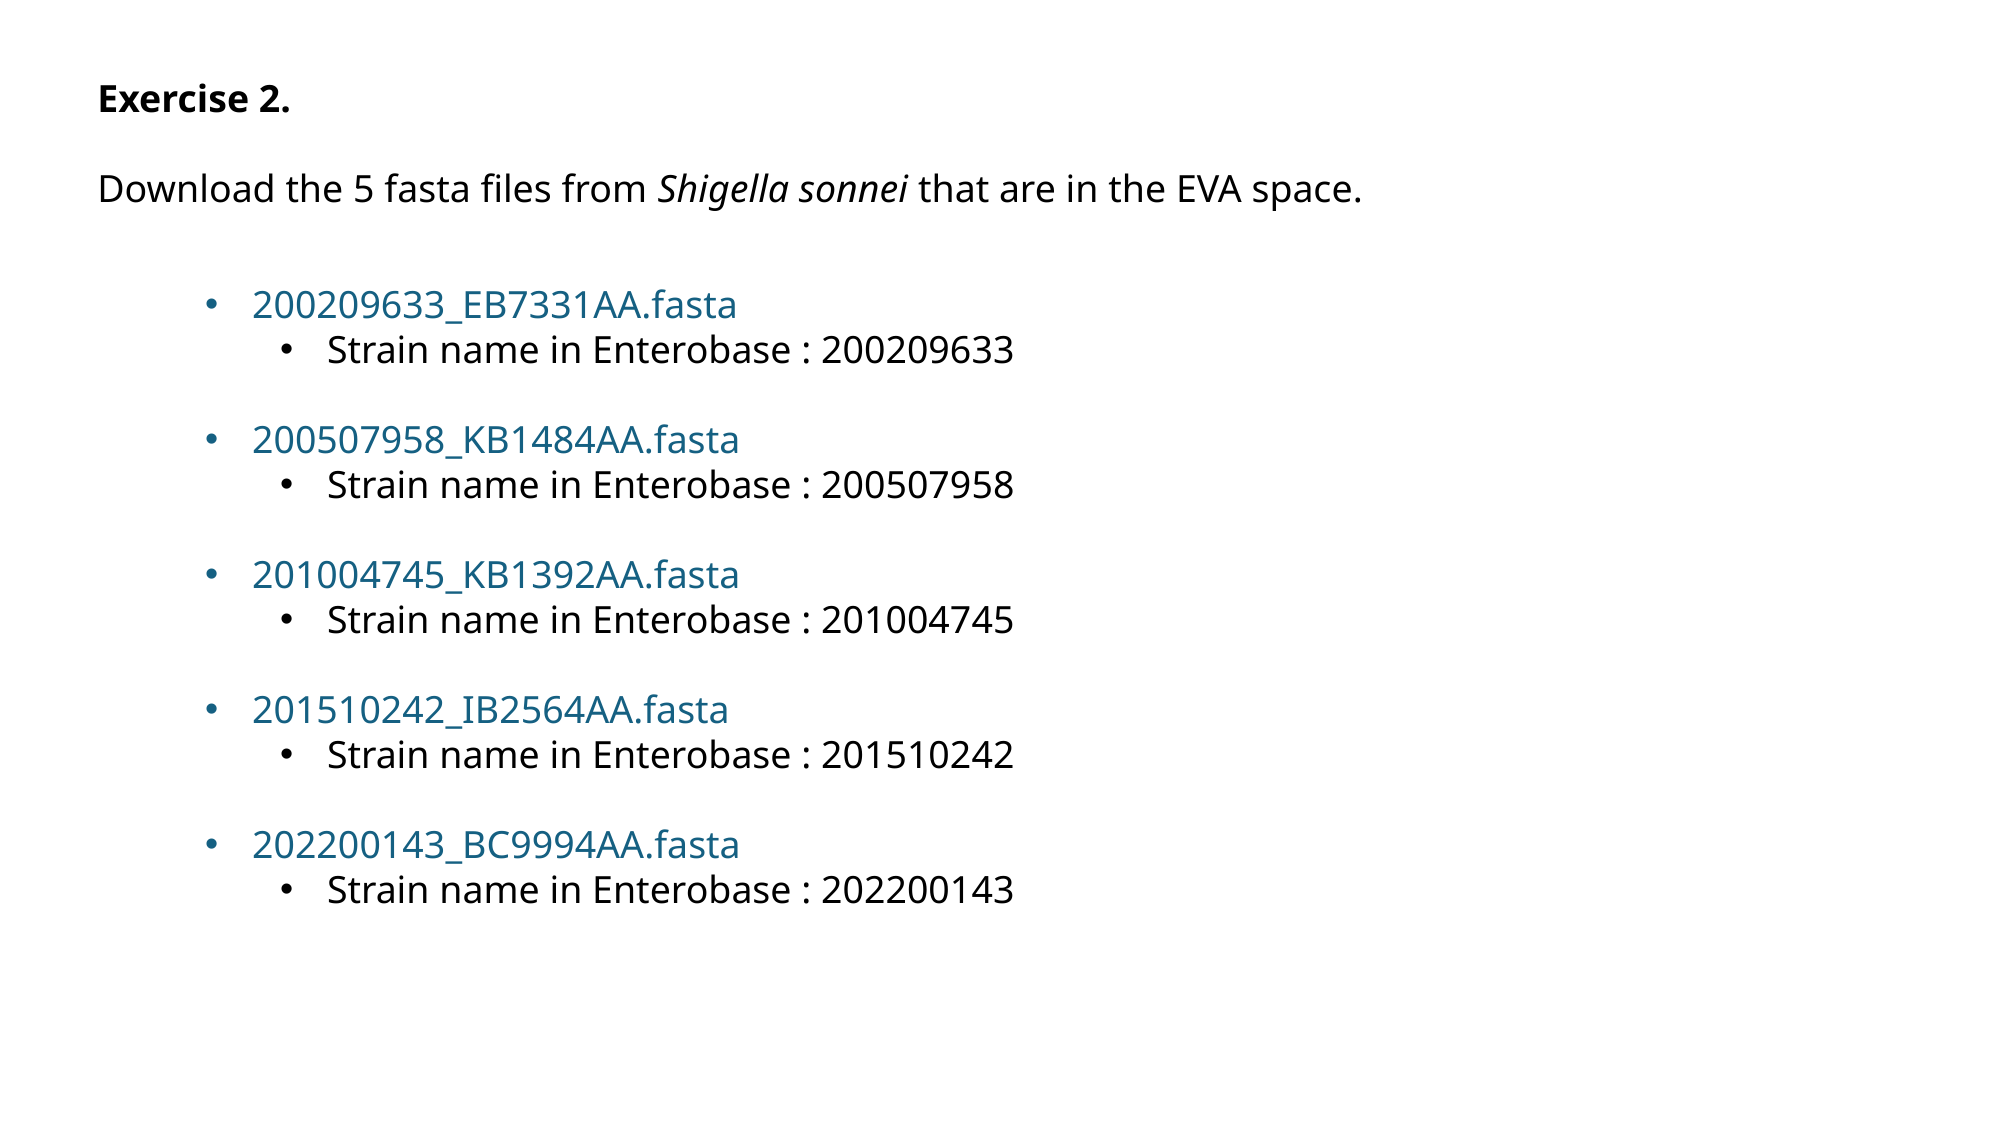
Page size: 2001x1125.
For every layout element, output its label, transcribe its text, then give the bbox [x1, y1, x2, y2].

text_box Exercise 2. Download the 5 fasta files from Shigella sonnei that are in the EVA space. [82, 67, 1619, 218]
text_box 200209633_EB7331AA.fasta Strain name in Enterobase : 200209633 200507958_KB1484AA.fasta Strain name in Enterobase : 200507958 201004745_KB1392AA.fasta Strain name in Enterobase : 201004745 201510242_IB2564AA.fasta Strain name in Enterobase : 201510242 202200143_BC9994AA.fasta Strain name in Enterobase : 202200143 [190, 273, 1191, 964]
